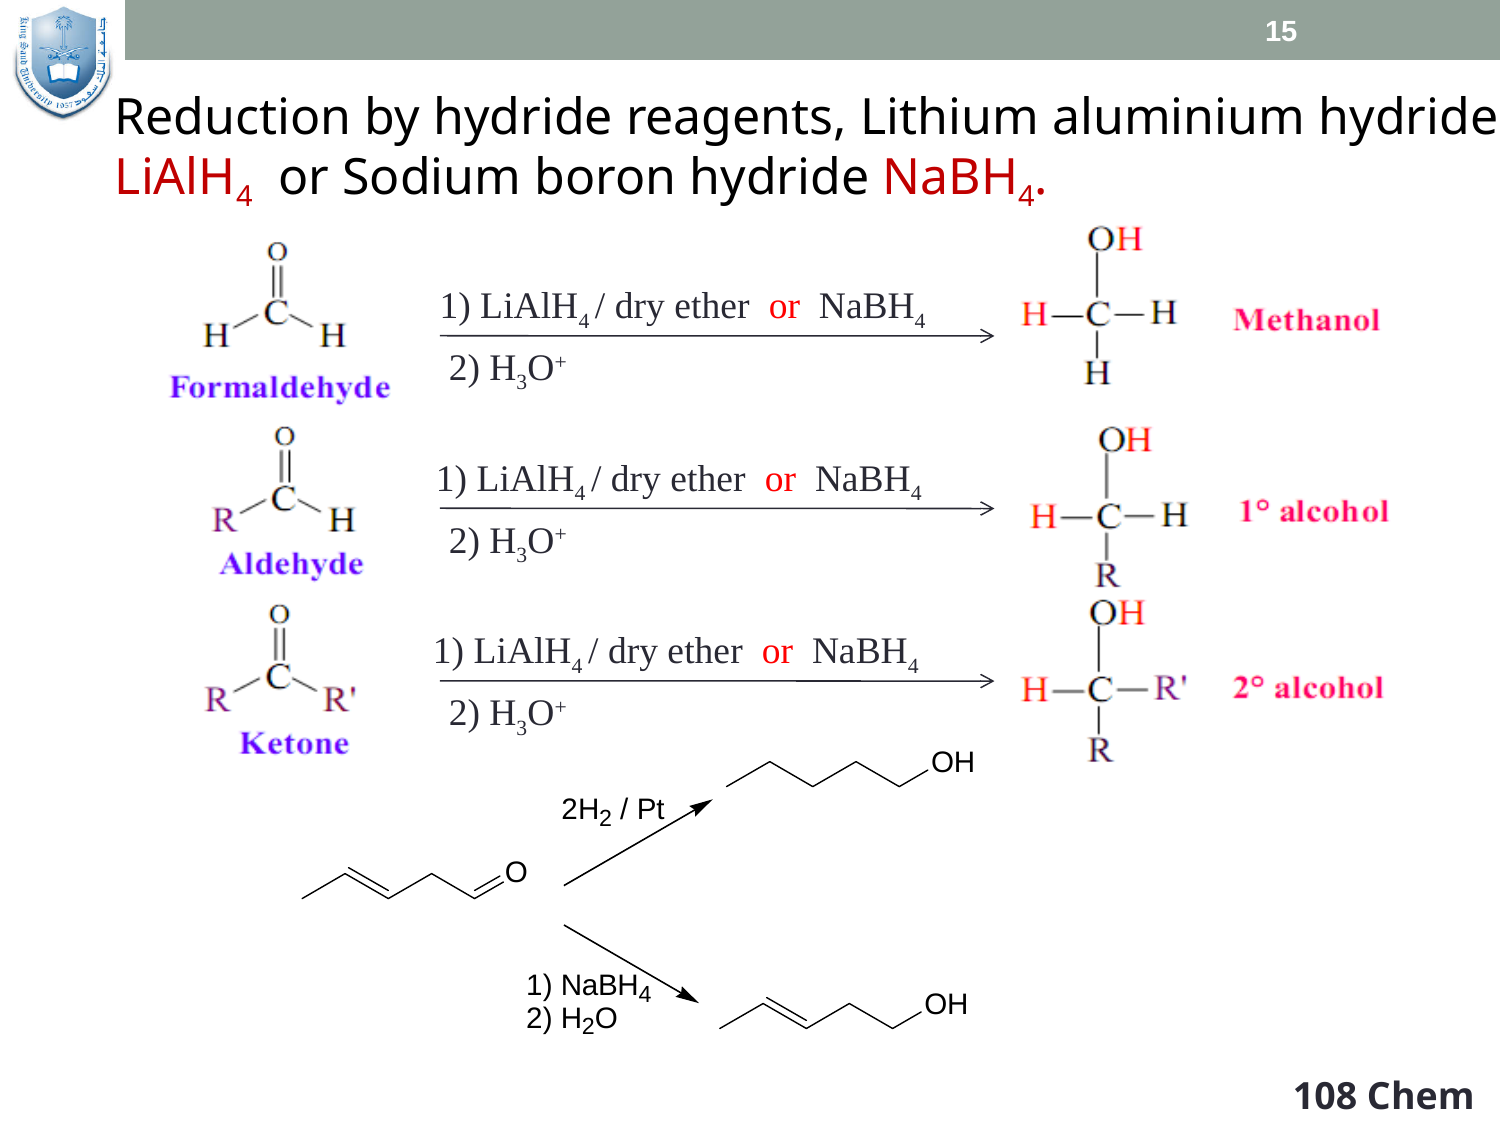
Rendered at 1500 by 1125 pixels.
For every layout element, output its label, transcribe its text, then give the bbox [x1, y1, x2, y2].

text_box 108 Chem [1278, 1064, 1490, 1125]
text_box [299, 788, 976, 1036]
slide_number 15 [1250, 3, 1425, 57]
picture [0, 0, 126, 126]
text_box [131, 212, 1414, 780]
text_box Reduction by hydride reagents, Lithium aluminium hydride LiAlH4 or Sodium boron hydride NaBH4. [99, 76, 1500, 220]
